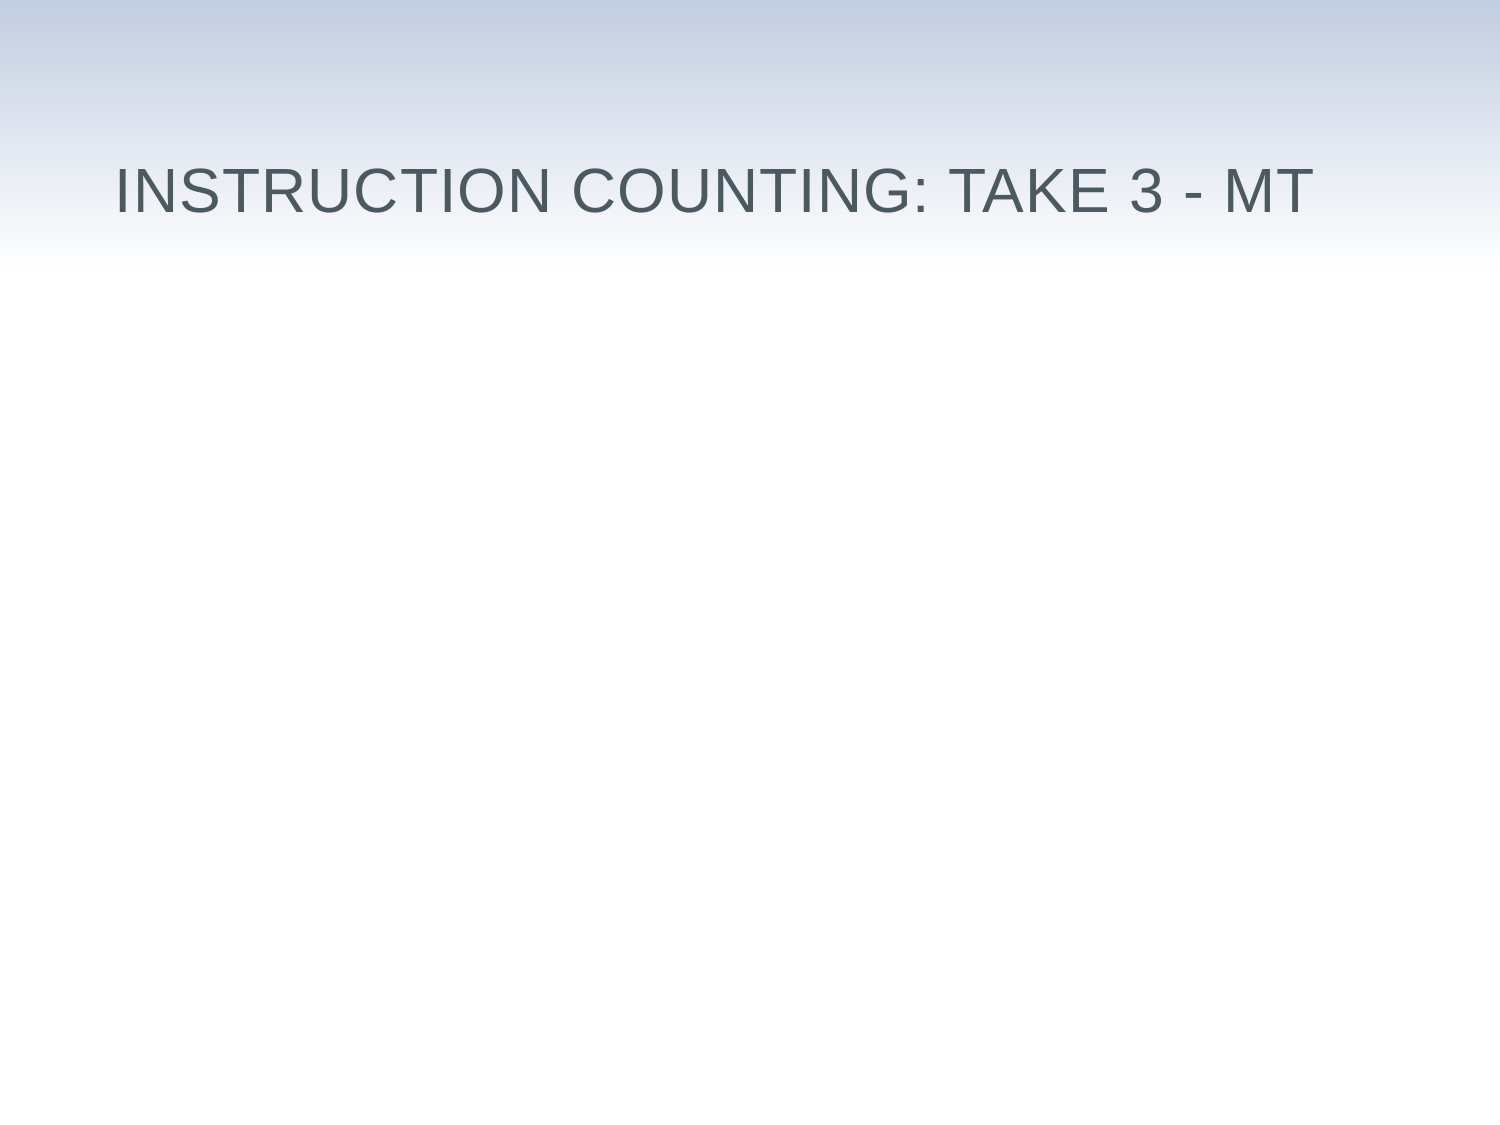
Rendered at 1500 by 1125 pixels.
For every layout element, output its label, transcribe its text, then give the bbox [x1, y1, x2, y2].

title Instruction counting: Take 3 - MT [99, 45, 1400, 233]
